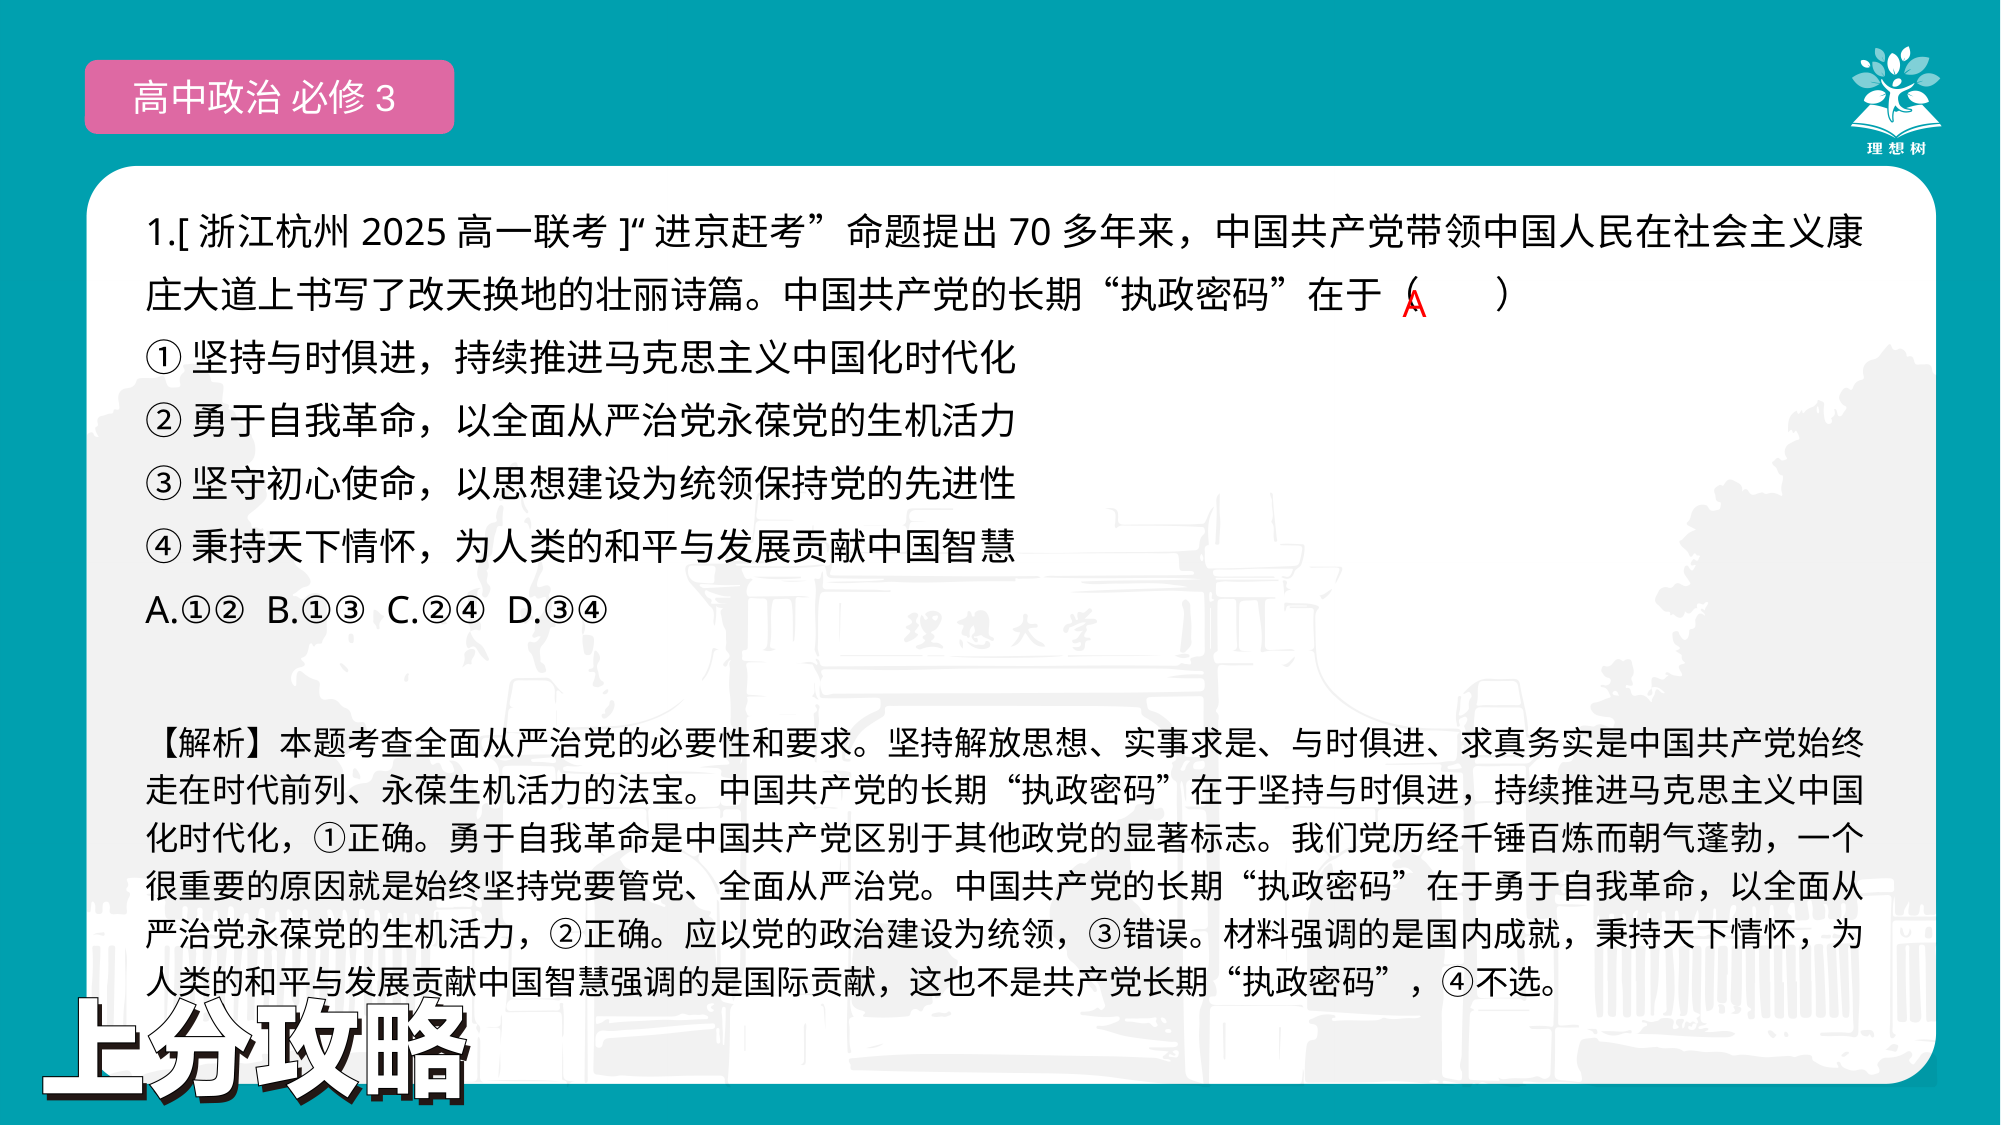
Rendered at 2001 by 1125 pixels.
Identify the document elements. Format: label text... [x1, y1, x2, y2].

text_box 1.[浙江杭州2025高一联考]“进京赶考”命题提出70多年来，中国共产党带领中国人民在社会主义康庄大道上书写了改天换地的壮丽诗篇。中国共产党的长期“执政密码”在于（ ） ①坚持与时俱进，持续推进马克思主义中国化时代化 ②勇于自我革命，以全面从严治党永葆党的生机活力 ③坚守初心使命，以思想建设为统领保持党的先进性 ④秉持天下情怀，为人类的和平与发展贡献中国智慧 A.①② B.①③ C.②④ D.③④ [130, 183, 1880, 639]
text_box 【解析】本题考查全面从严治党的必要性和要求。坚持解放思想、实事求是、与时俱进、求真务实是中国共产党始终走在时代前列、永葆生机活力的法宝。中国共产党的长期“执政密码”在于坚持与时俱进，持续推进马克思主义中国化时代化，①正确。勇于自我革命是中国共产党区别于其他政党的显著标志。我们党历经千锤百炼而朝气蓬勃，一个很重要的原因就是始终坚持党要管党、全面从严治党。中国共产党的长期“执政密码”在于勇于自我革命，以全面从严治党永葆党的生机活力，②正确。应以党的政治建设为统领，③错误。材料强调的是国内成就，秉持天下情怀，为人类的和平与发展贡献中国智慧强调的是国际贡献，这也不是共产党长期“执政密码”，④不选。 [130, 706, 1880, 1009]
text_box A [1377, 250, 1495, 333]
picture [0, 0, 2001, 1125]
text_box 高中政治 必修3 [83, 58, 456, 135]
